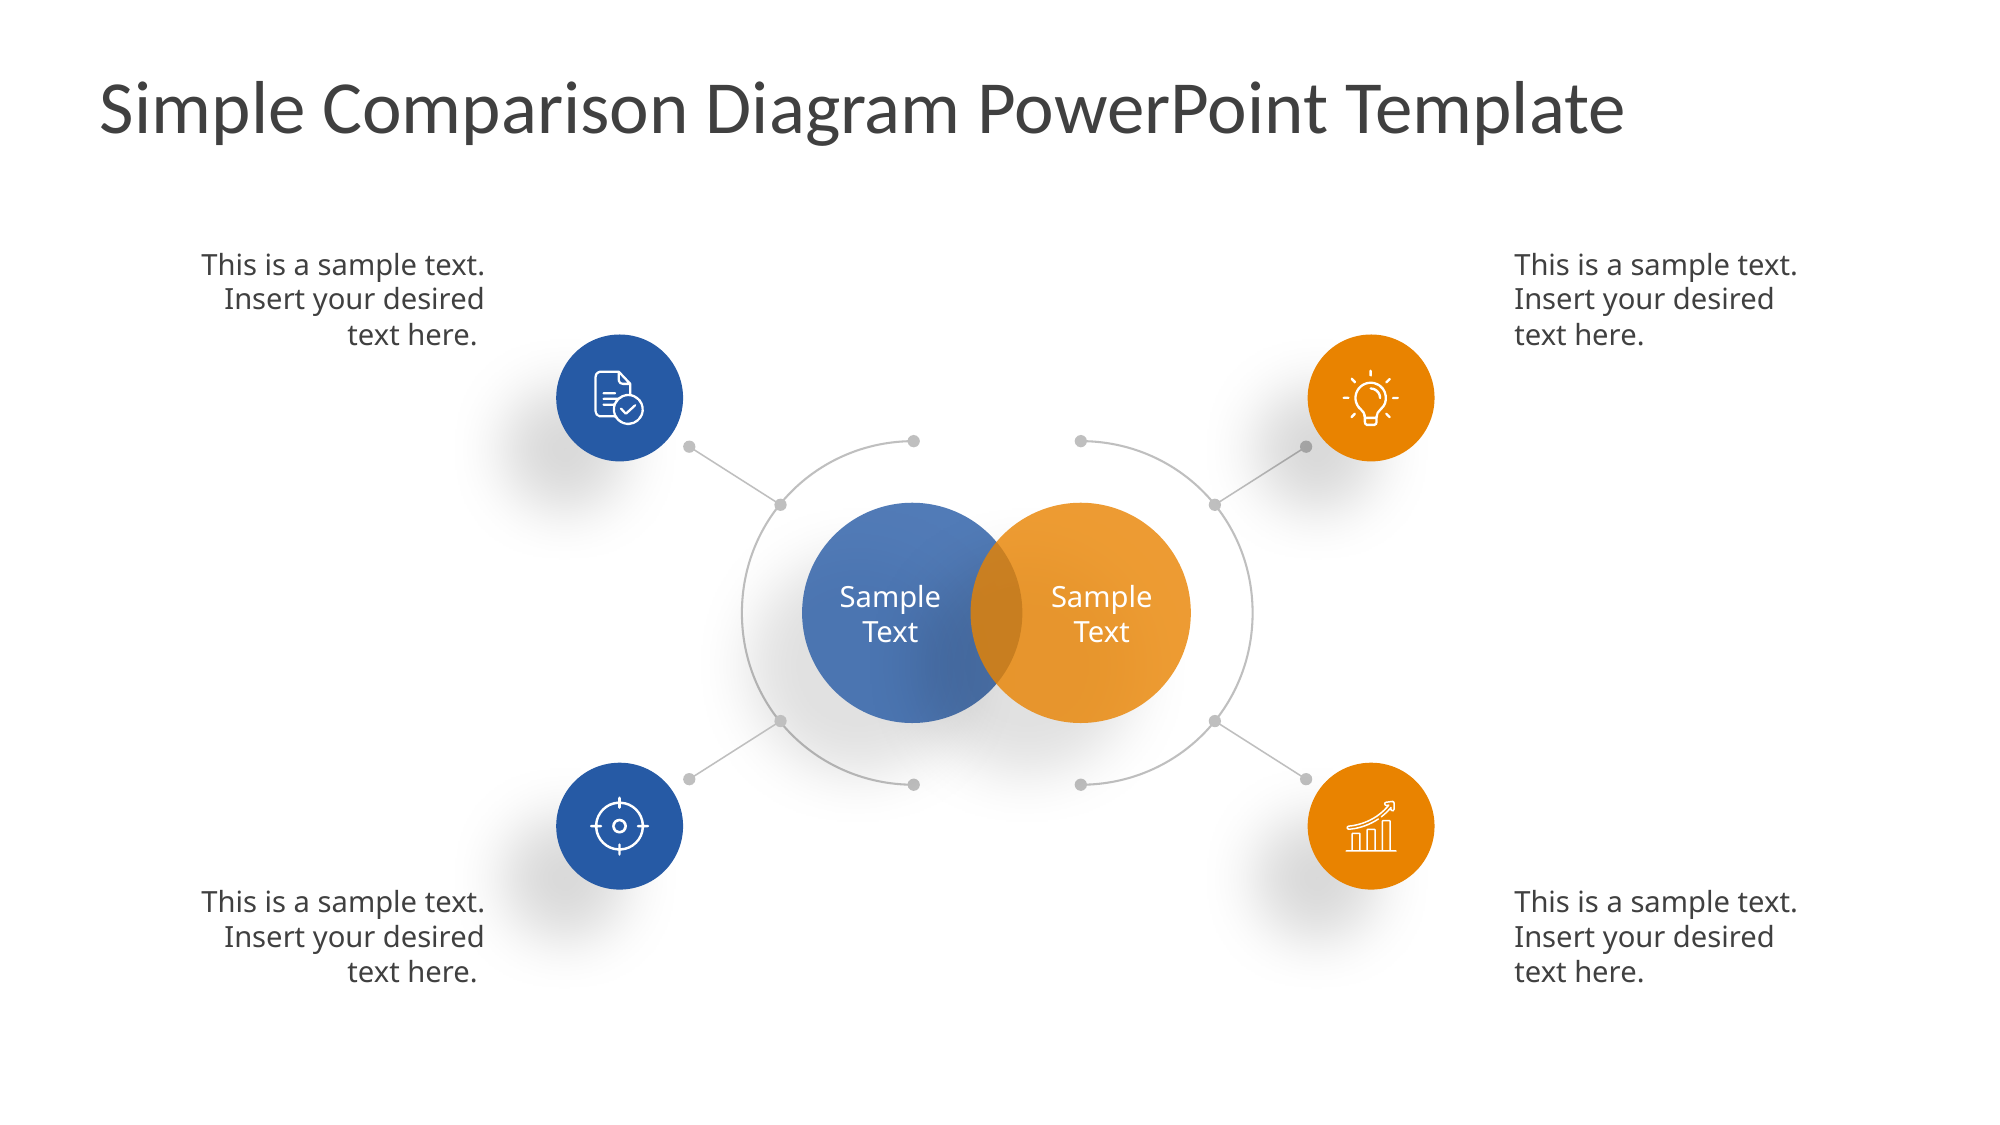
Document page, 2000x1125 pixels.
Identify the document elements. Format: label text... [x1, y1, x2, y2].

text_box [1305, 332, 1437, 464]
text_box This is a sample text. Insert your desired text here. [189, 883, 486, 989]
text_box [1214, 446, 1307, 780]
text_box [968, 500, 1193, 726]
text_box Sample Text [1035, 578, 1169, 649]
title Simple Comparison Diagram PowerPoint Template [99, 45, 1900, 162]
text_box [689, 446, 781, 780]
text_box [909, 787, 920, 791]
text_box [594, 370, 645, 426]
text_box [1305, 760, 1437, 892]
text_box This is a sample text. Insert your desired text here. [1514, 883, 1810, 989]
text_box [1342, 369, 1400, 427]
text_box [554, 332, 686, 464]
text_box [799, 500, 994, 726]
text_box This is a sample text. Insert your desired text here. [1514, 245, 1810, 351]
text_box [785, 434, 920, 553]
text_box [589, 796, 650, 856]
text_box [554, 760, 686, 892]
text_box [1345, 800, 1397, 852]
text_box This is a sample text. Insert your desired text here. [189, 245, 486, 351]
text_box [1074, 434, 1209, 791]
text_box Sample Text [823, 578, 957, 649]
